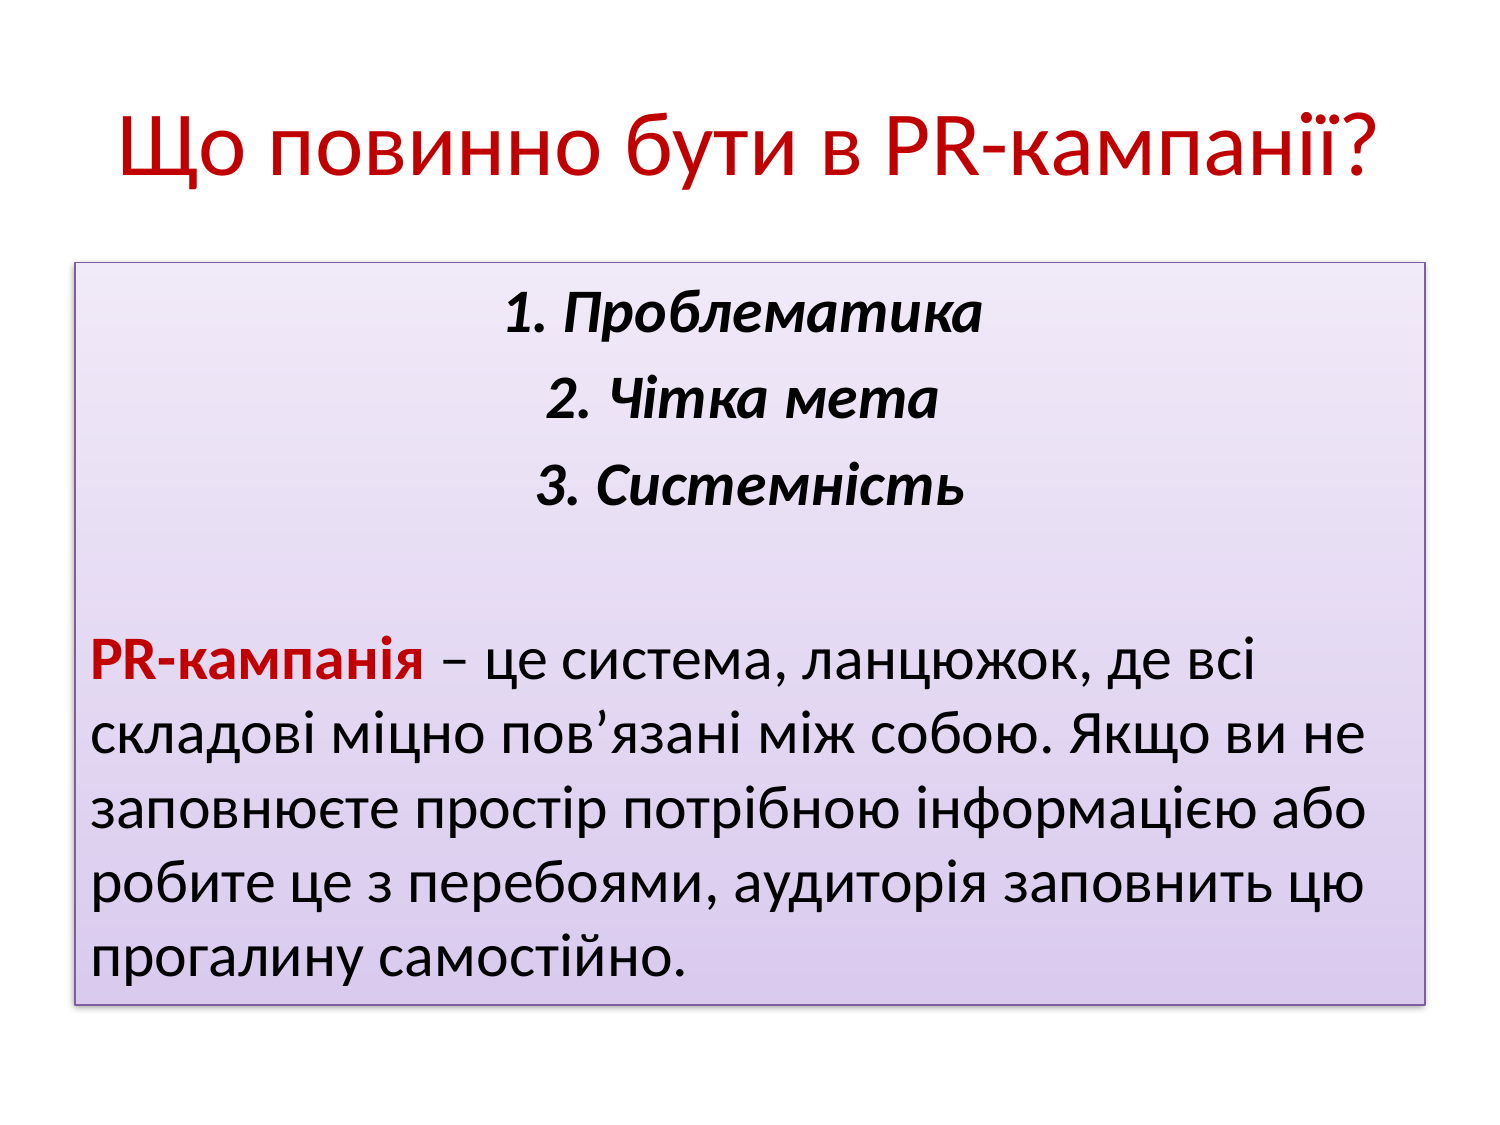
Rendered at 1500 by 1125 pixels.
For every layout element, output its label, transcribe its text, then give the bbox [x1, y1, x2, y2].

list 1. Проблематика 2. Чітка мета 3. Системність PR-кампанія – це система, ланцюжок, де всі складові міцно пов’язані між собою. Якщо ви не заповнюєте простір потрібною інформацією або робите це з перебоями, аудиторія заповнить цю прогалину самостійно. [74, 262, 1426, 1006]
title Що повинно бути в PR-кампанії? [75, 45, 1425, 233]
